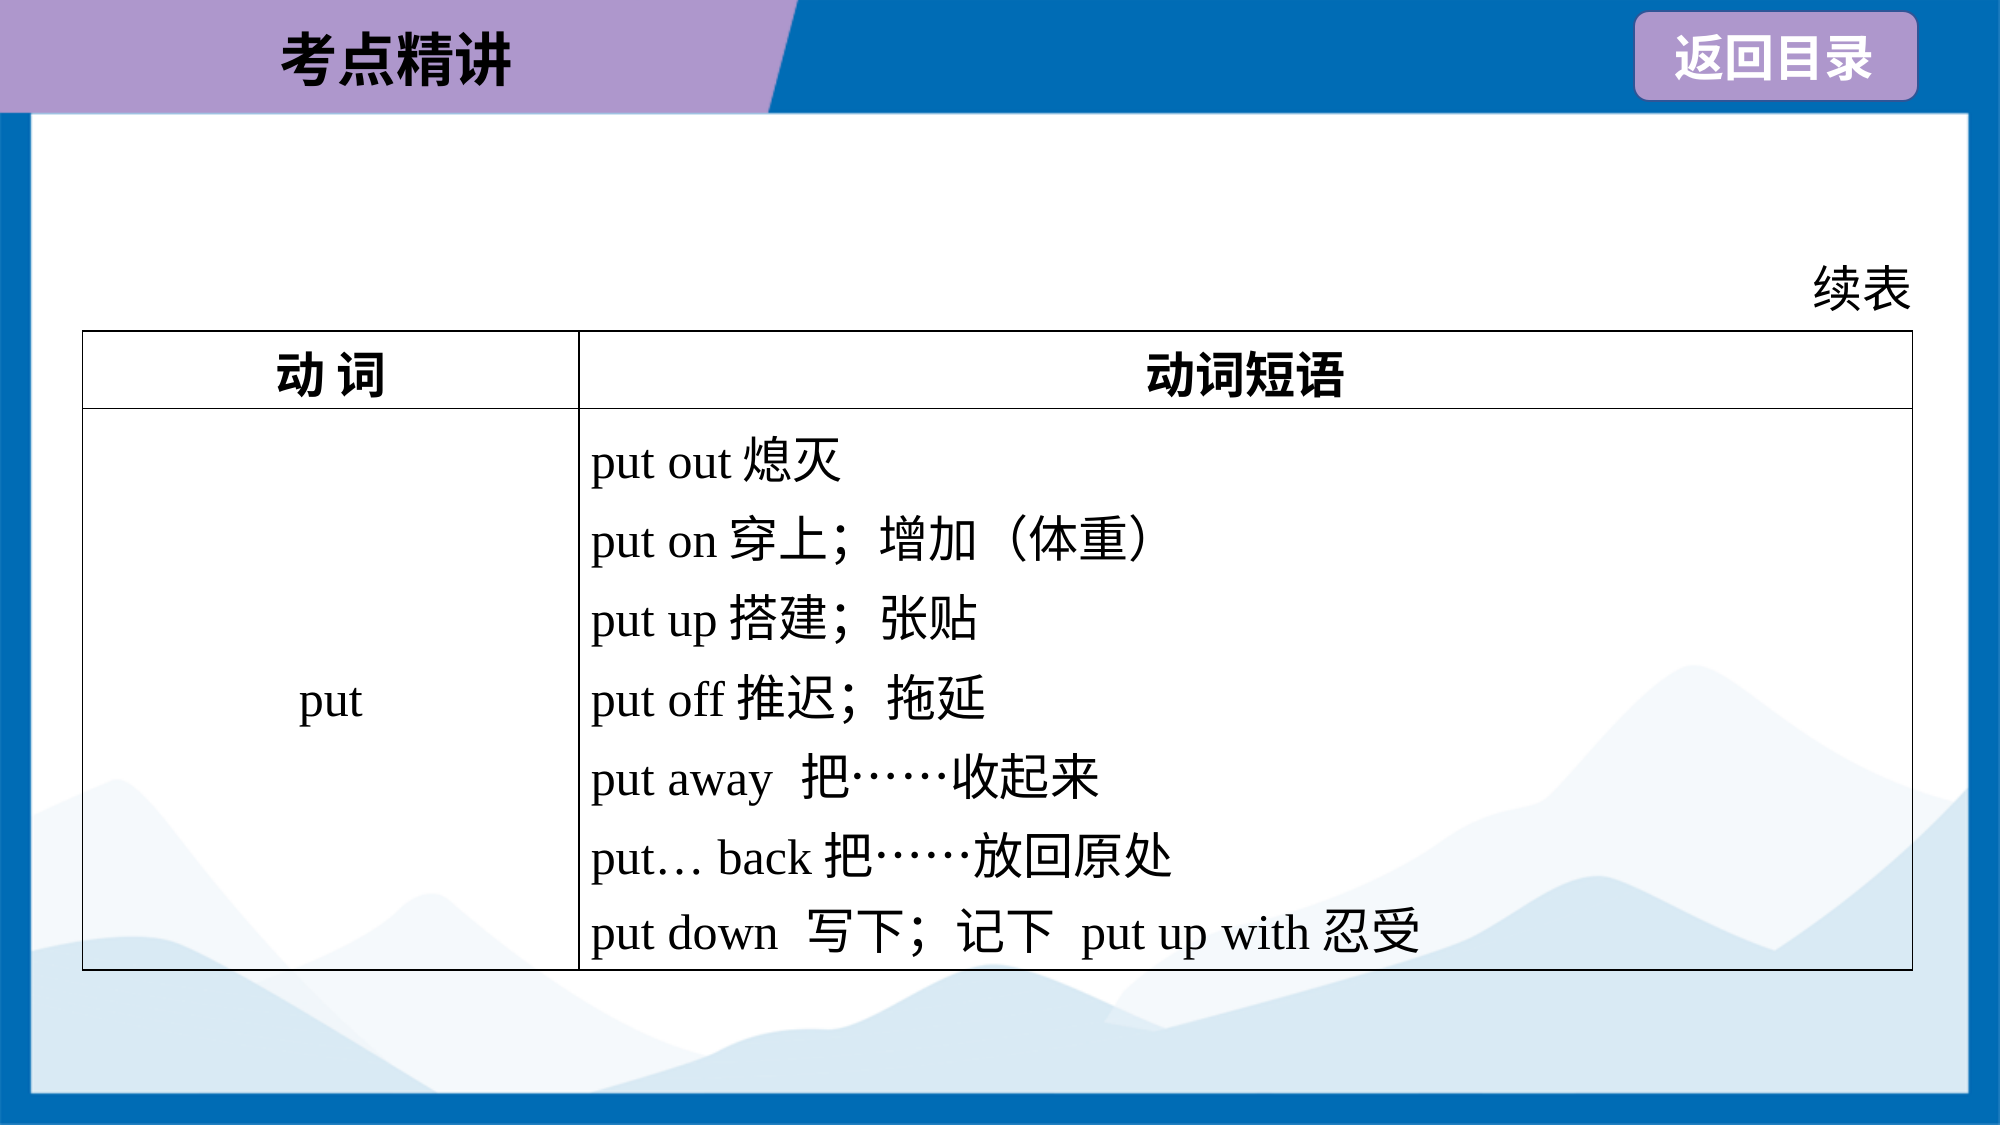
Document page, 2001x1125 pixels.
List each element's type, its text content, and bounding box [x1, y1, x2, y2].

table_header 动 词 [83, 332, 578, 408]
table_cell put out熄灭 put on穿上；增加（体重） put up搭建；张贴 put off推迟；拖延 put away 把……收起来 put… back把……放回原处 put down 写下；记下 put up with忍受 [580, 409, 1912, 969]
picture [0, 0, 2000, 1125]
table_header 动词短语 [580, 332, 1912, 408]
table_cell put [83, 409, 578, 969]
text_box 续表 [1811, 229, 1913, 318]
